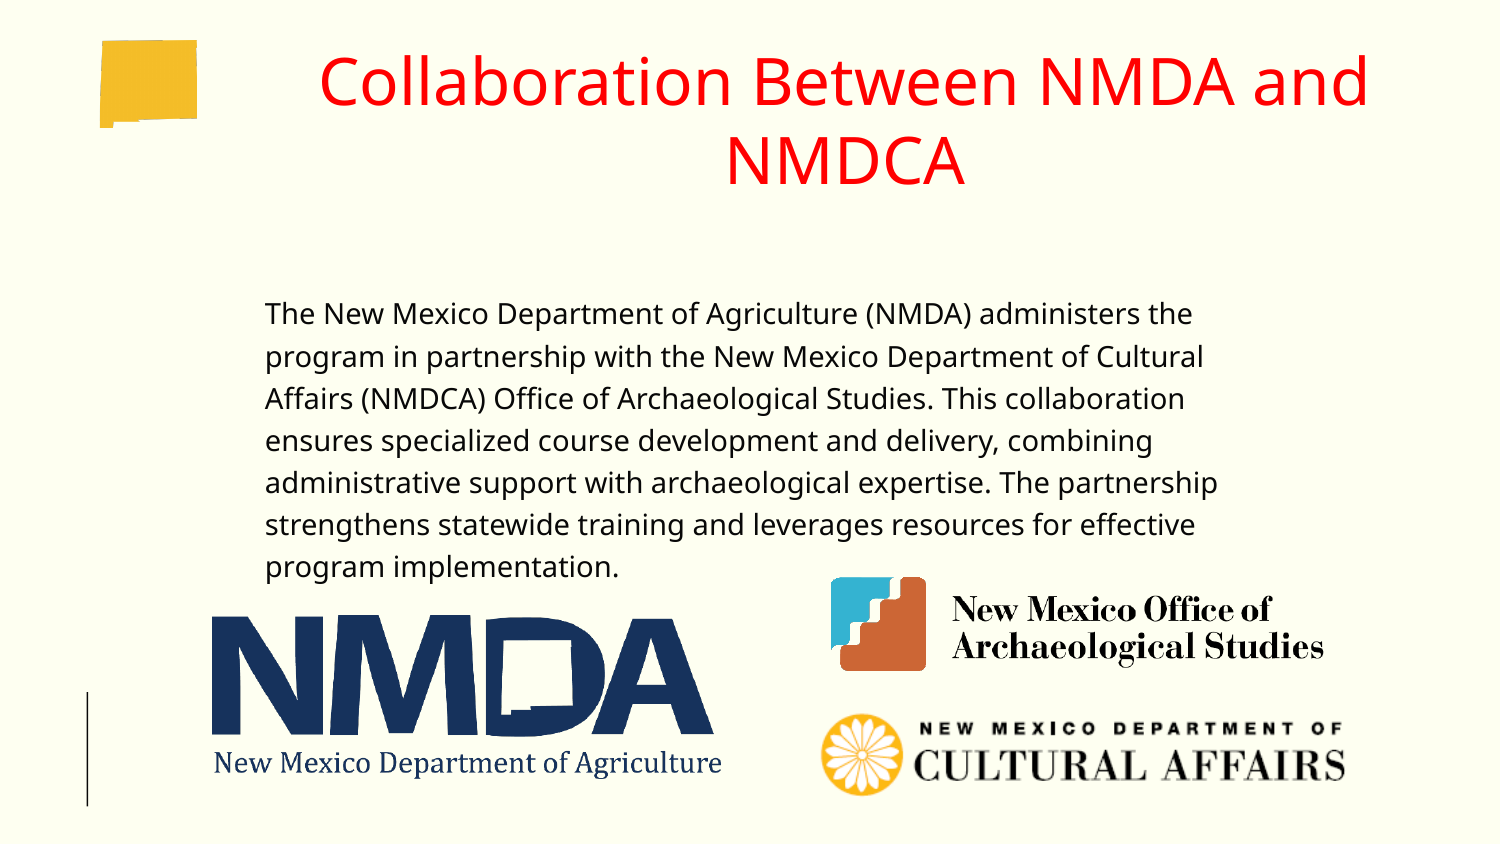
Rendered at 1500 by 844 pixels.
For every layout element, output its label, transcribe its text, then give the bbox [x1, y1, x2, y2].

picture [99, 40, 198, 129]
list The New Mexico Department of Agriculture (NMDA) administers the program in partnership with the New Mexico Department of Cultural Affairs (NMDCA) Office of Archaeological Studies. This collaboration ensures specialized course development and delivery, combining administrative support with archaeological expertise. The partnership strengthens statewide training and leverages resources for effective program implementation. [212, 273, 1277, 698]
picture [212, 615, 721, 779]
picture [808, 571, 1373, 819]
title Collaboration Between NMDA and NMDCA [238, 24, 1452, 214]
